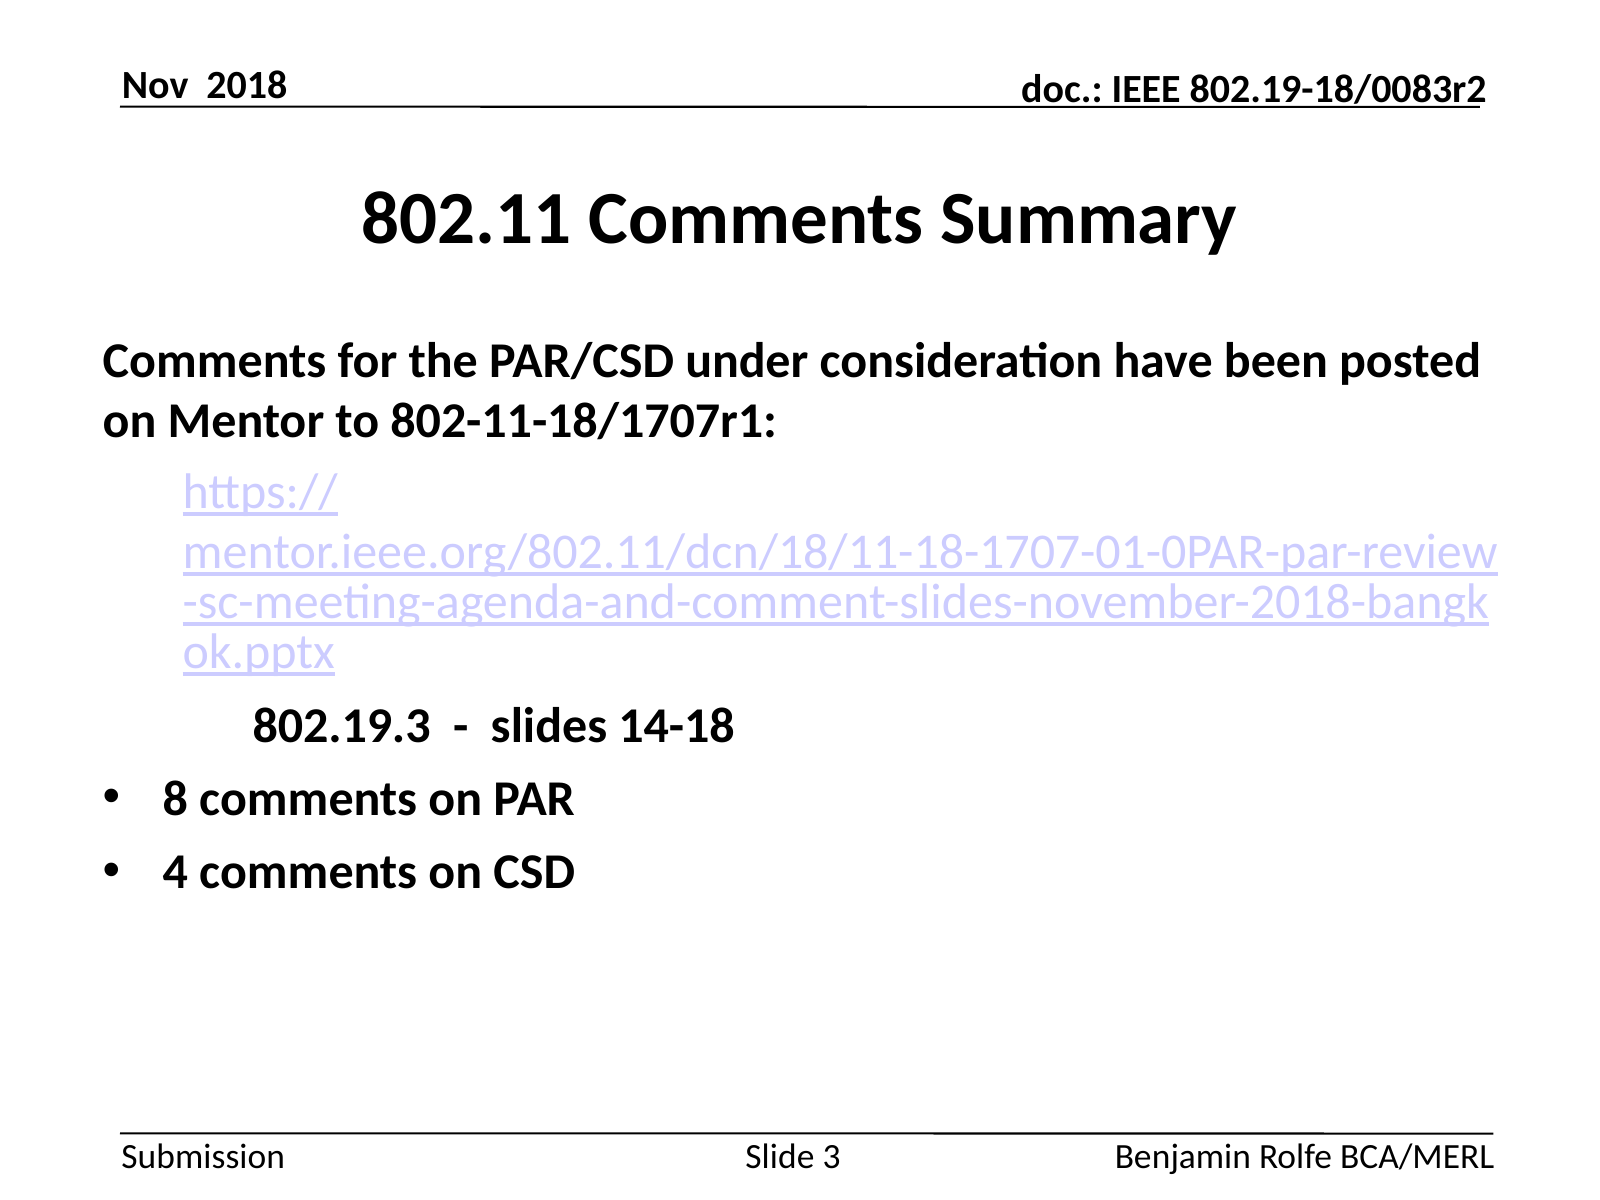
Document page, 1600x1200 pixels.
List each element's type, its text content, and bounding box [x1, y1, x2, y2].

footer Benjamin Rolfe BCA/MERL [937, 1132, 1495, 1174]
title 802.11 Comments Summary [119, 119, 1480, 307]
list Comments for the PAR/CSD under consideration have been posted on Mentor to 802-11-18/1707r1: https://mentor.ieee.org/802.11/dcn/18/11-18-1707-01-0PAR-par-review-sc-meeting-agenda-and-comment-slides-november-2018-bangkok.pptx 802.19.3 - slides 14-18 8 comments on PAR 4 comments on CSD [87, 319, 1513, 1134]
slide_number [121, 58, 451, 107]
slide_number Slide 3 [733, 1132, 854, 1197]
